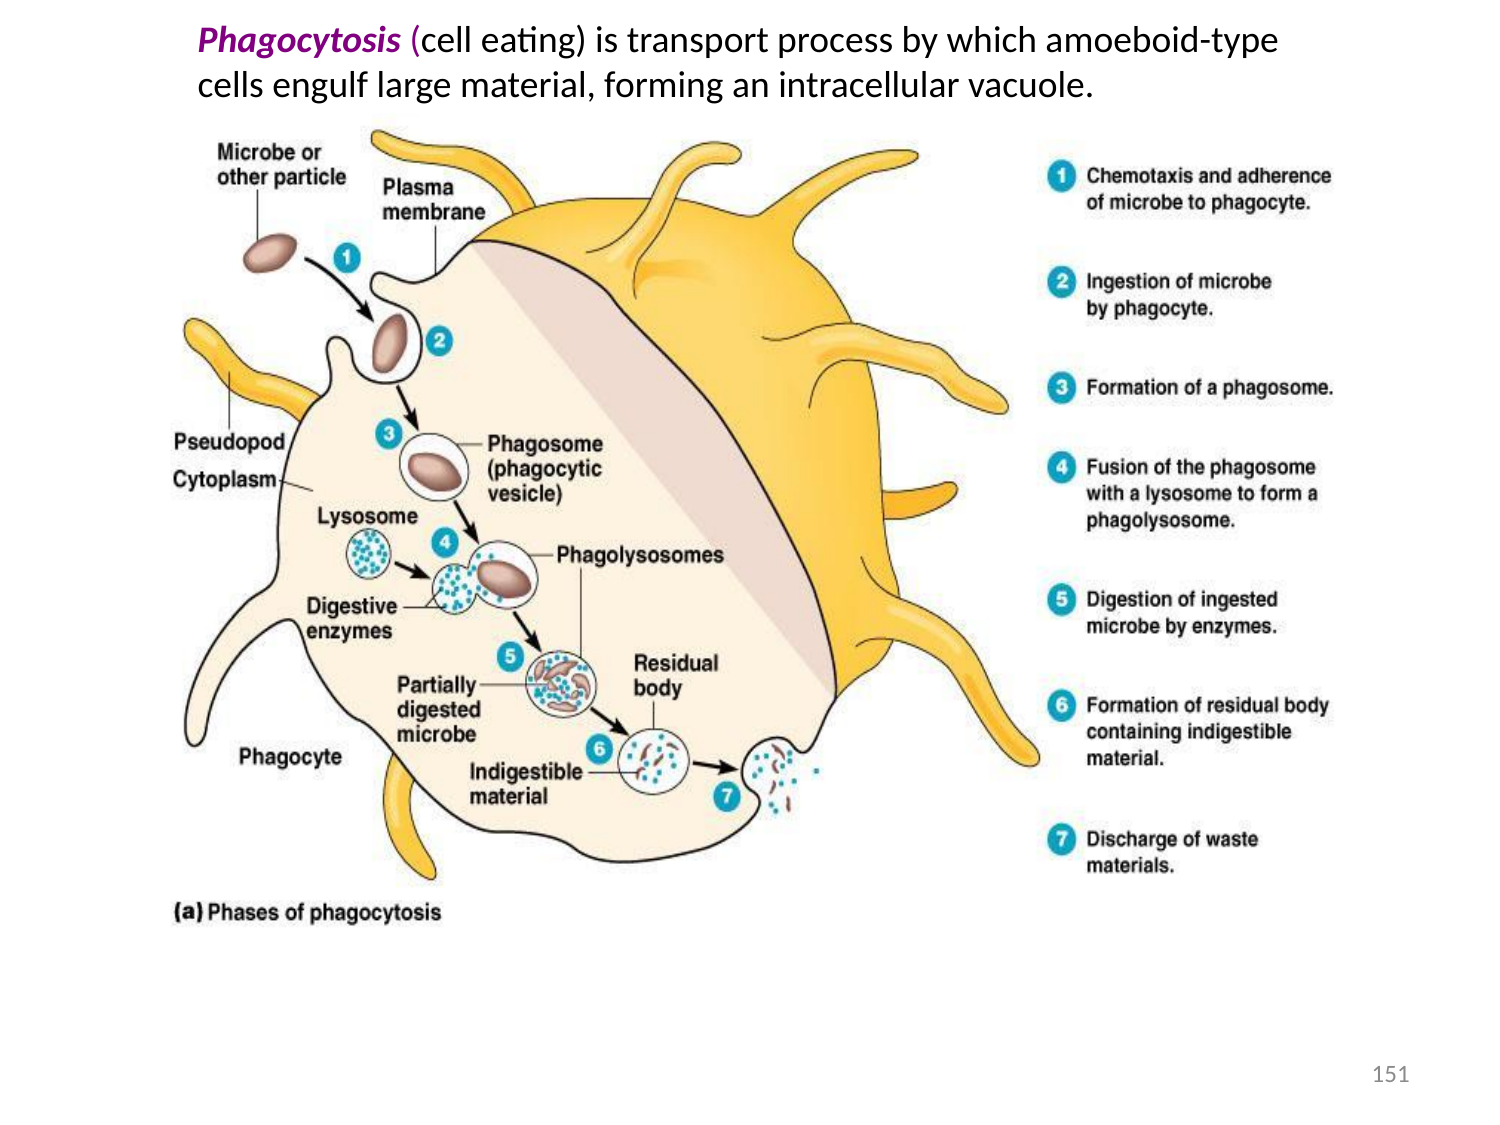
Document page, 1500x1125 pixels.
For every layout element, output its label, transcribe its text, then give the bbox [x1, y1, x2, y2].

picture [159, 113, 1346, 929]
text_box Phagocytosis (cell eating) is transport process by which amoeboid-type cells engulf large material, forming an intracellular vacuole. [182, 7, 1306, 111]
slide_number 151 [1074, 1042, 1425, 1103]
